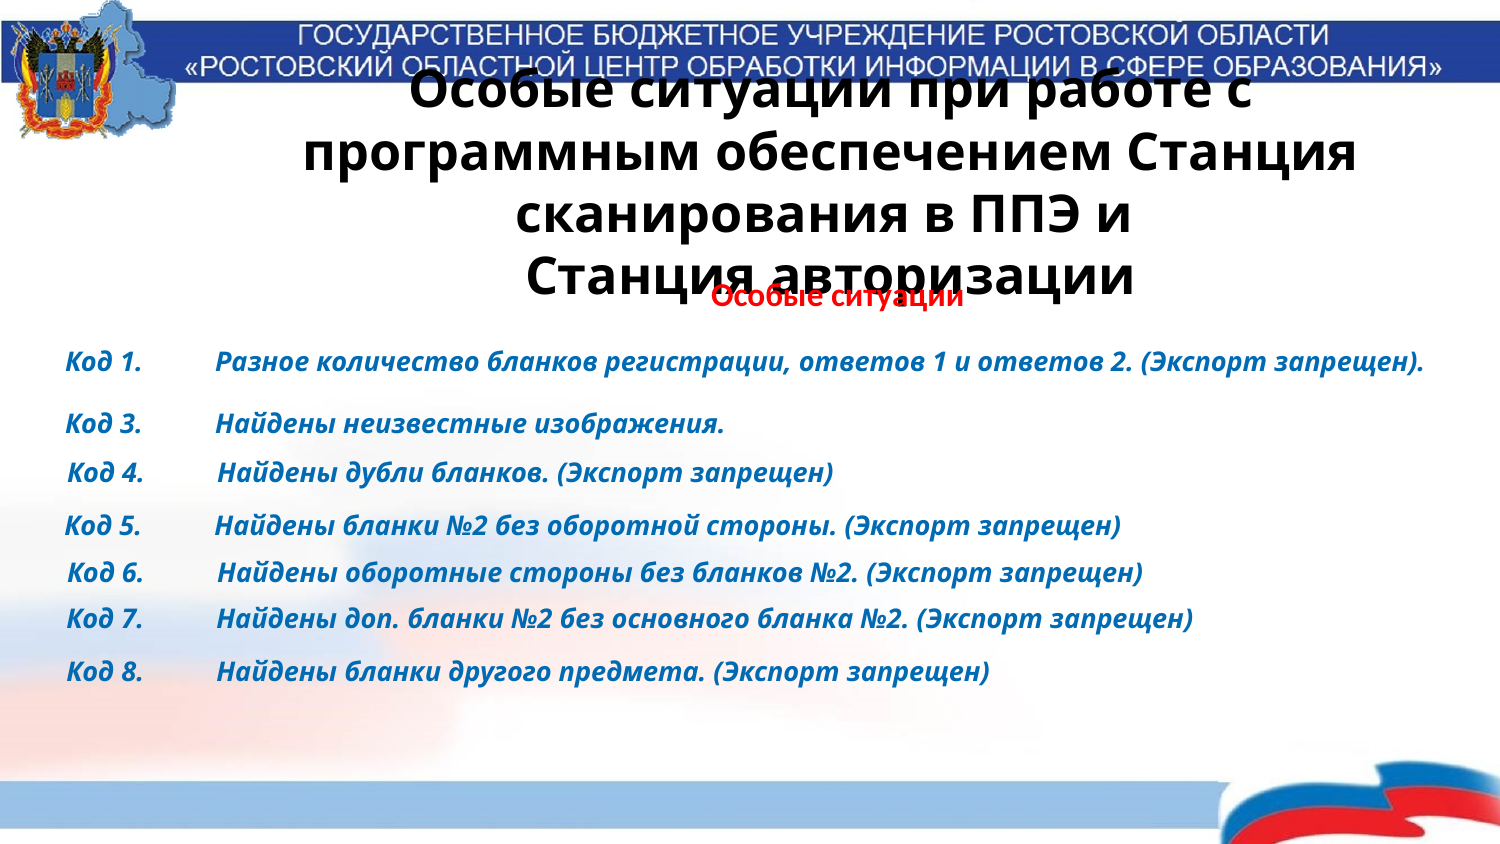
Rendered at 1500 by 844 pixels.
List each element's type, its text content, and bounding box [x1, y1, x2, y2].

text_box Код 1. Разное количество бланков регистрации, ответов 1 и ответов 2. (Экспорт запрещен). [57, 340, 1473, 381]
text_box Код 5. Найдены бланки №2 без оборотной стороны. (Экспорт запрещен) [56, 504, 1375, 546]
text_box Код 8. Найдены бланки другого предмета. (Экспорт запрещен) [58, 650, 1371, 691]
text_box Код 7. Найдены доп. бланки №2 без основного бланка №2. (Экспорт запрещен) [58, 597, 1371, 638]
text_box Код 4. Найдены дубли бланков. (Экспорт запрещен) [59, 451, 1364, 492]
picture [0, 0, 1500, 844]
text_box Код 3. Найдены неизвестные изображения. [57, 403, 1375, 444]
text_box Особые ситуации [585, 269, 1091, 310]
text_box Особые ситуации при работе с программным обеспечением Станция сканирования в ППЭ и Станция авторизации [257, 128, 1404, 233]
text_box Код 6. Найдены оборотные стороны без бланков №2. (Экспорт запрещен) [59, 551, 1375, 592]
